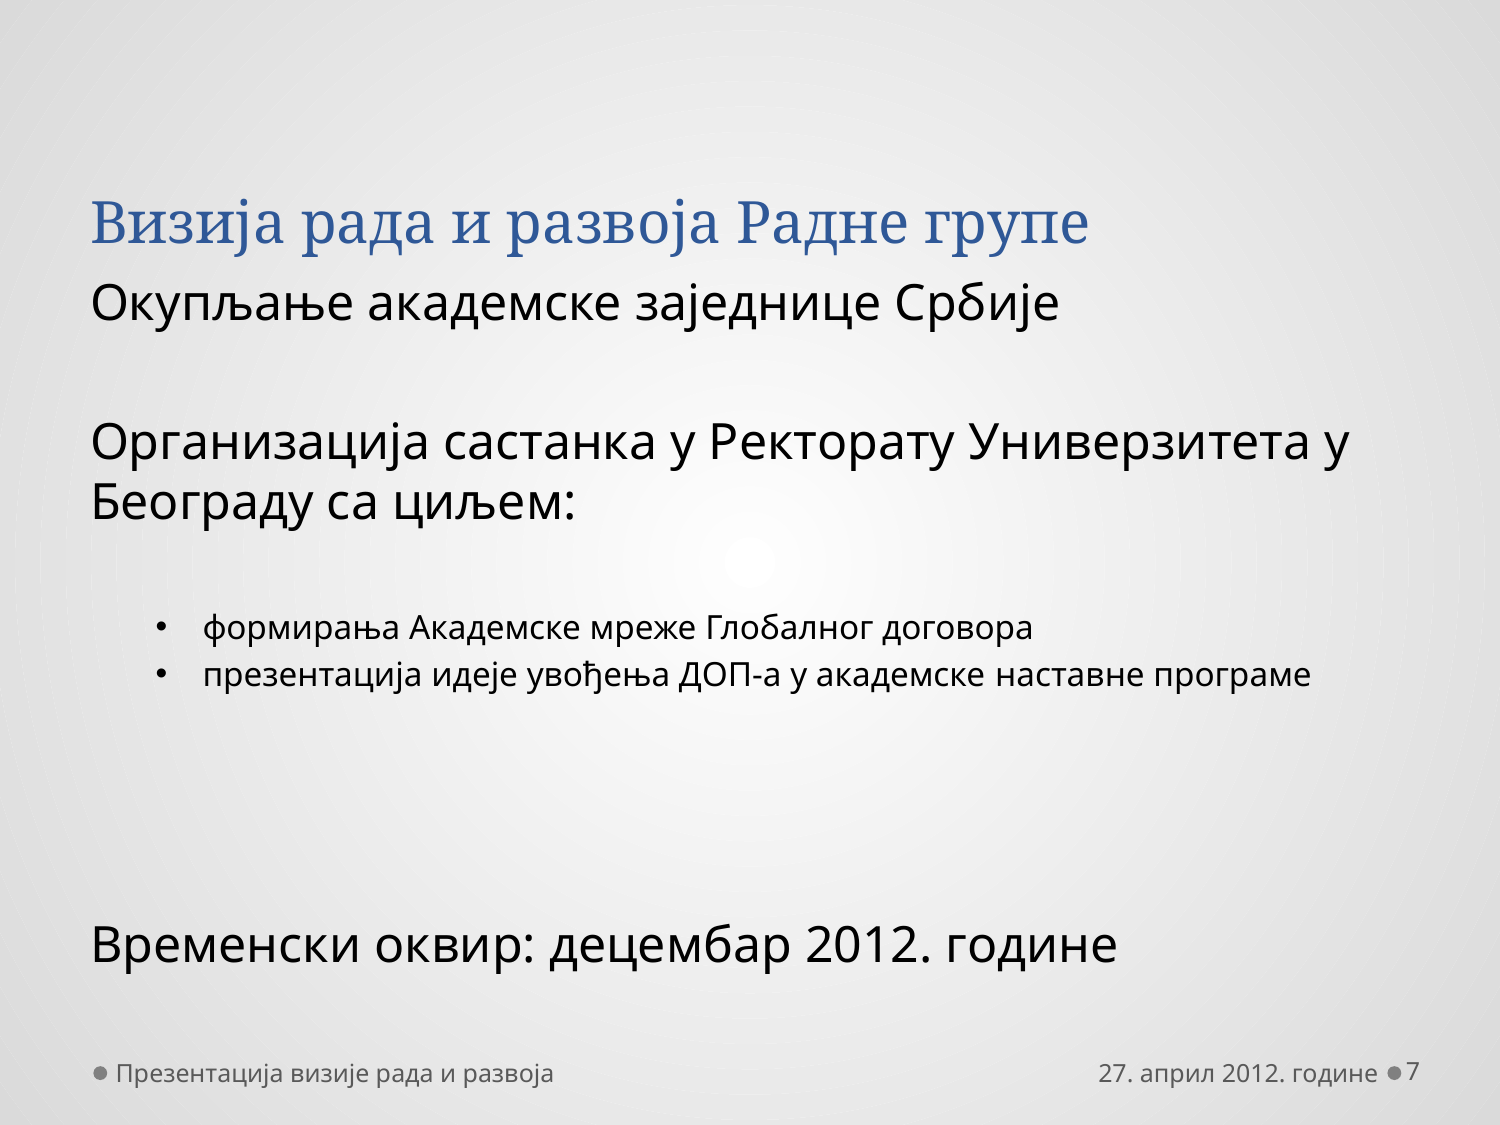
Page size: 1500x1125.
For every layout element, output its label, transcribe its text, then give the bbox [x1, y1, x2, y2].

slide_number 7 [1401, 1042, 1494, 1103]
footer Презентација визије рада и развоја [108, 1042, 632, 1103]
list Окупљање академске заједнице Србије Организација састанка у Ректорату Универзитета у Београду са циљем: формирања Академске мреже Глобалног договора презентација идеје увођења ДОП-а у академске наставне програме Временски оквир: децембар 2012. године [75, 262, 1483, 1005]
slide_number 27. април 2012. године [1043, 1042, 1386, 1103]
title Визија рада и развоја Радне групе [75, 0, 1425, 262]
